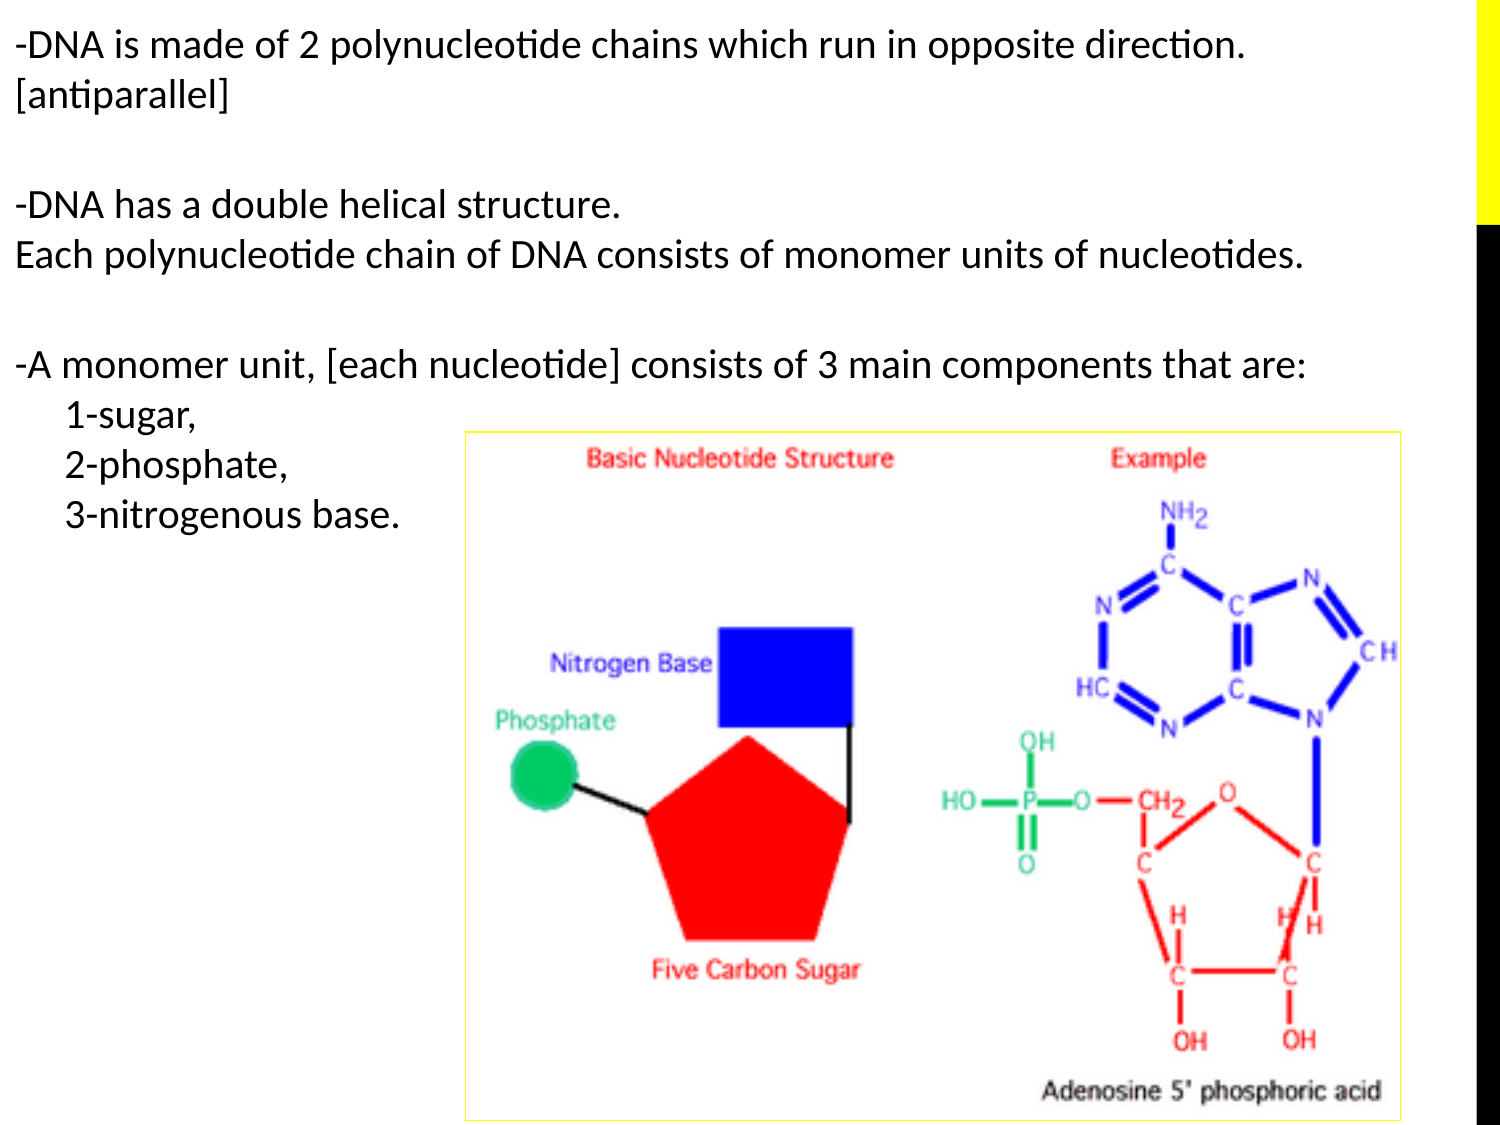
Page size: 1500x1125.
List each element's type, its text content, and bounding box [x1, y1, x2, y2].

text_box -DNA is made of 2 polynucleotide chains which run in opposite direction. [antiparallel] -DNA has a double helical structure. Each polynucleotide chain of DNA consists of monomer units of nucleotides. -A monomer unit, [each nucleotide] consists of 3 main components that are: 1-sugar, 2-phosphate, 3-nitrogenous base. [0, 9, 1459, 545]
picture [465, 431, 1401, 1121]
